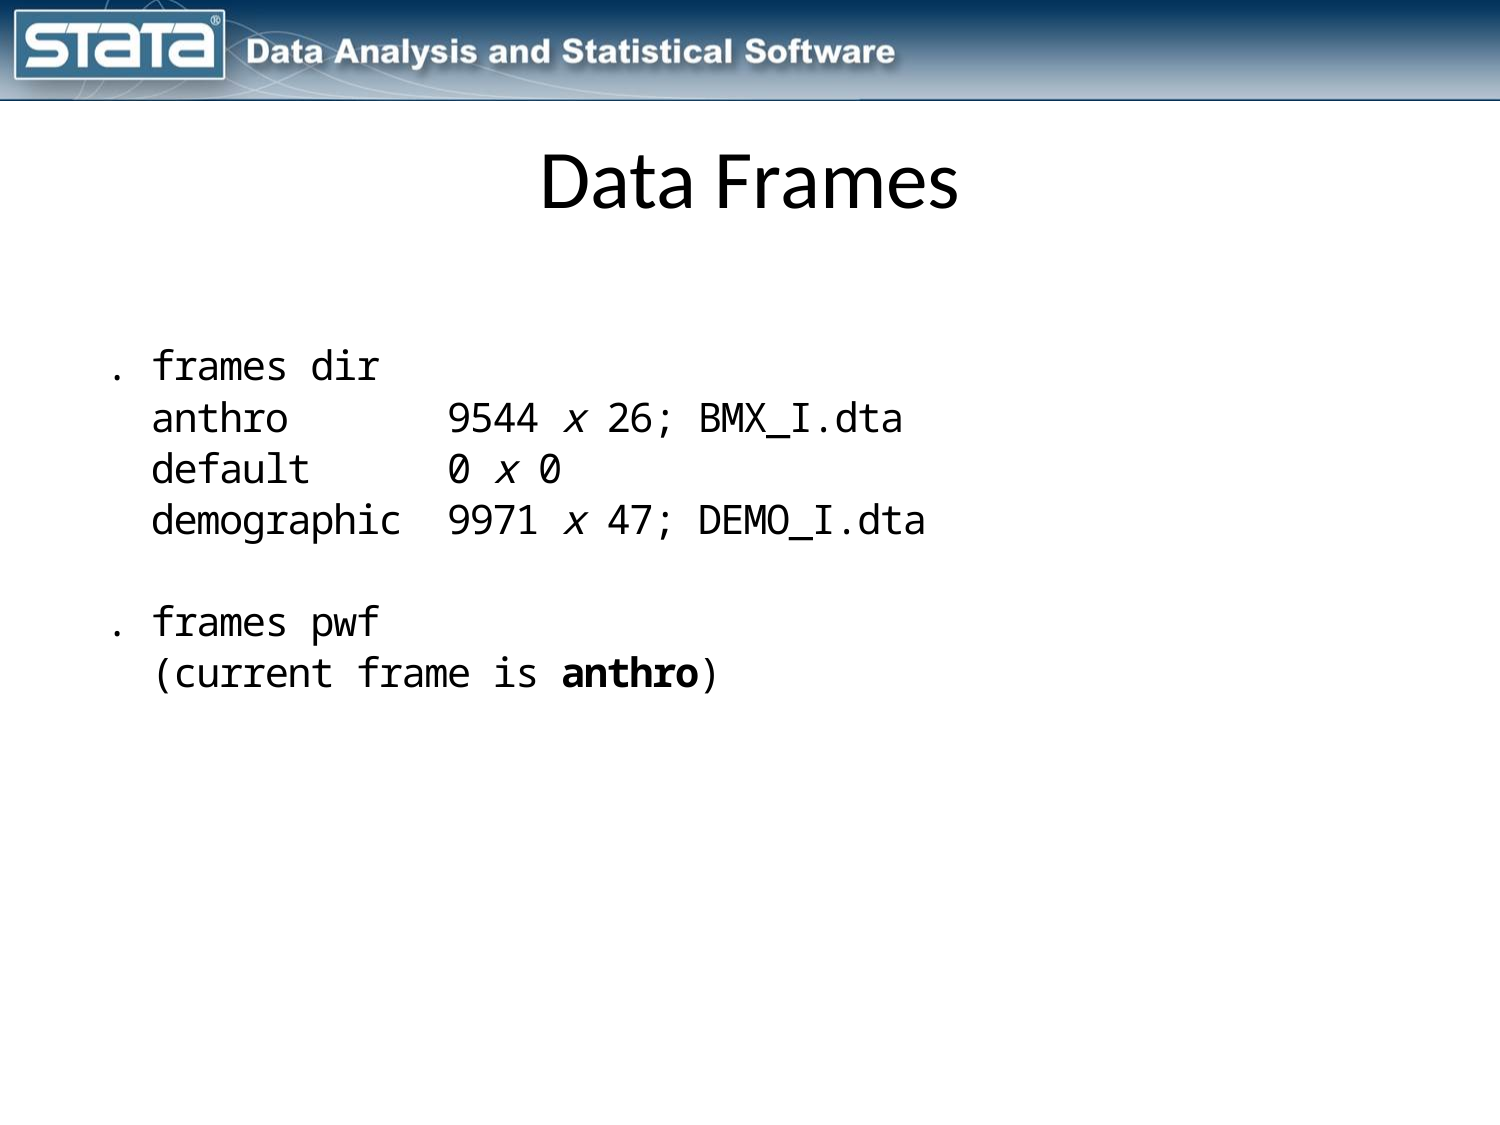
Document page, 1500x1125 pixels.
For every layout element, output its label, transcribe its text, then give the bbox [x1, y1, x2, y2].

picture [0, 0, 1500, 99]
picture [99, 337, 1088, 696]
title Data Frames [0, 99, 1500, 250]
